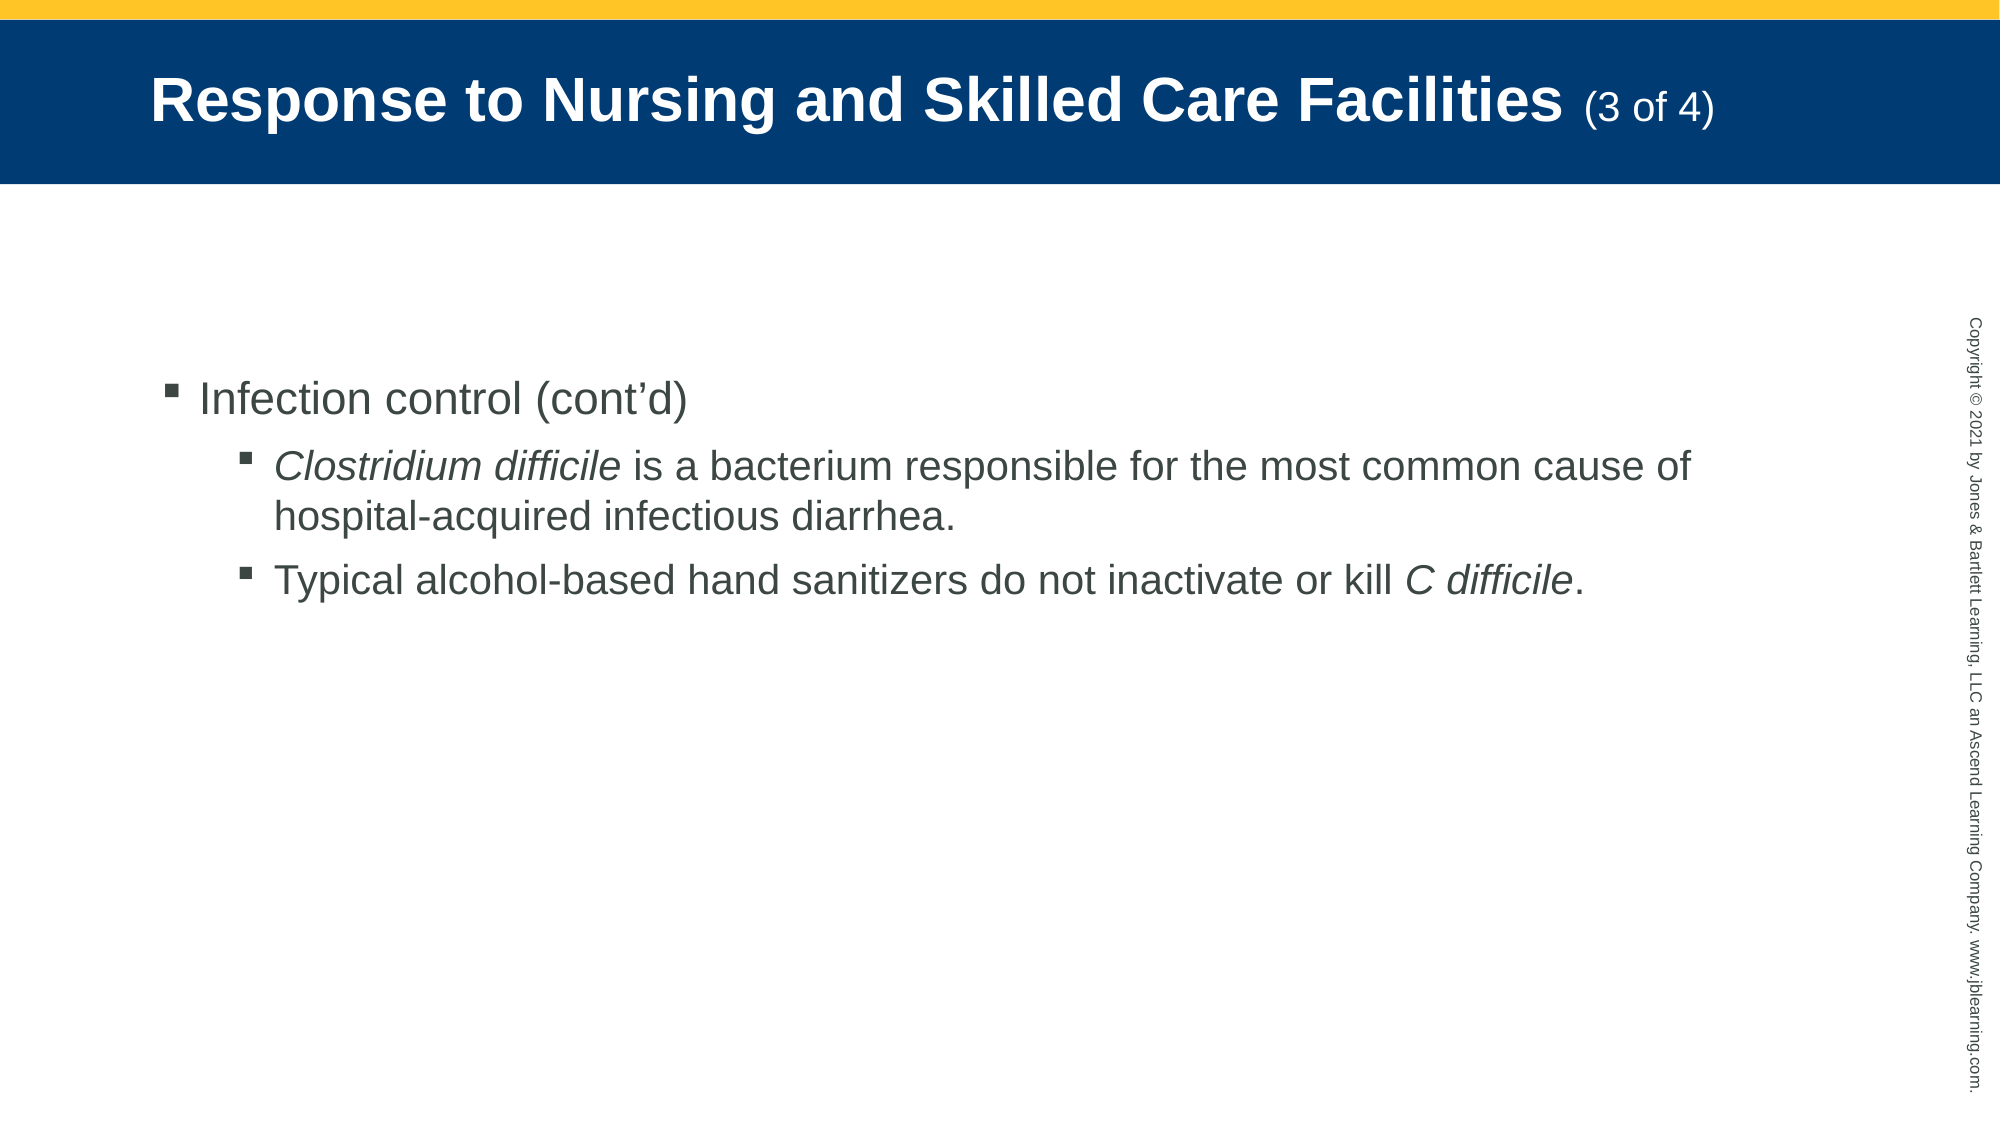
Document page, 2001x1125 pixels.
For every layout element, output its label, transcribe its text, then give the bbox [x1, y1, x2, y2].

list Infection control (cont’d) Clostridium difficile is a bacterium responsible for the most common cause of hospital-acquired infectious diarrhea. Typical alcohol-based hand sanitizers do not inactivate or kill C difficile. [146, 361, 1859, 1016]
title Response to Nursing and Skilled Care Facilities (3 of 4) [0, 19, 2000, 185]
